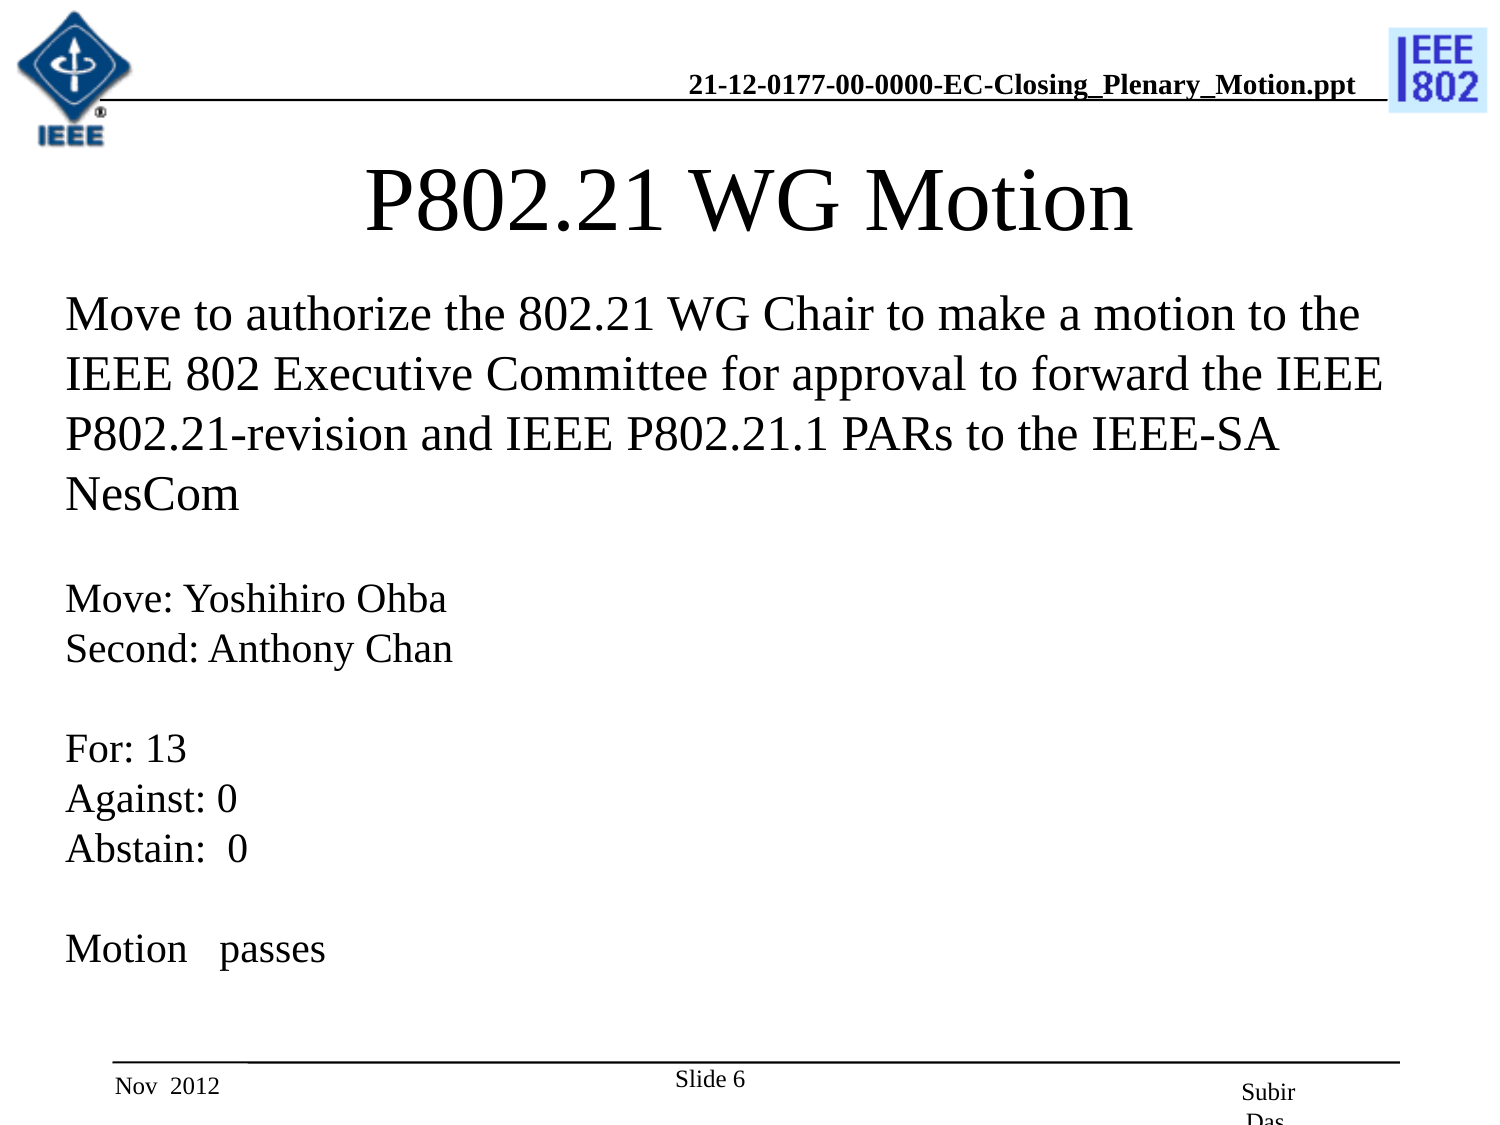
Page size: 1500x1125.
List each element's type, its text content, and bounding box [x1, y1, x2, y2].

picture [12, 9, 137, 150]
text_box Move to authorize the 802.21 WG Chair to make a motion to the IEEE 802 Executive Committee for approval to forward the IEEE P802.21-revision and IEEE P802.21.1 PARs to the IEEE-SA NesCom Move: Yoshihiro Ohba Second: Anthony Chan For: 13 Against: 0 Abstain: 0 Motion passes [49, 273, 1475, 979]
text_box Slide 6 [675, 1062, 838, 1093]
slide_number Subir Das, Chair, IEEE 802.21 [1224, 1074, 1312, 1106]
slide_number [99, 1062, 263, 1098]
title P802.21 WG Motion [112, 137, 1388, 251]
picture [1374, 9, 1499, 138]
